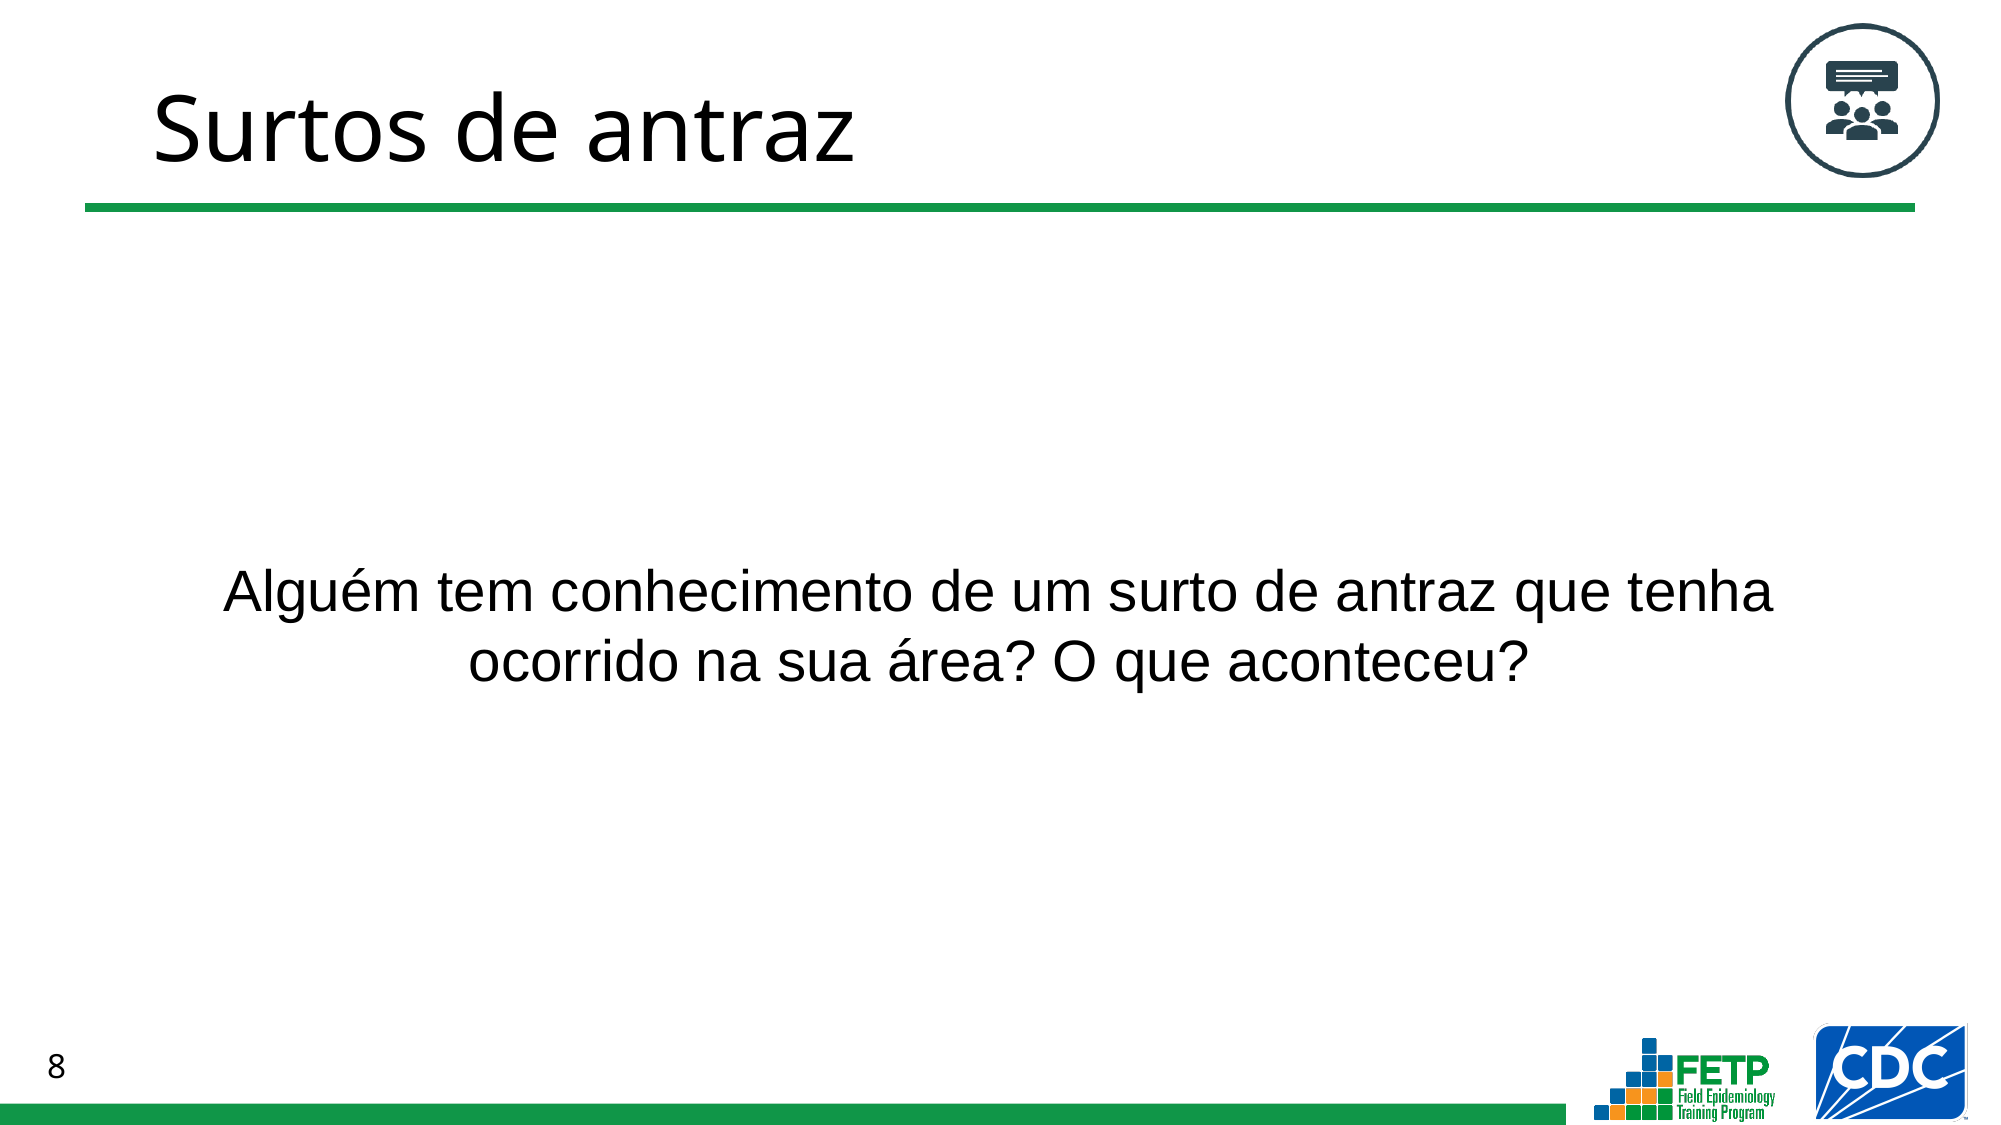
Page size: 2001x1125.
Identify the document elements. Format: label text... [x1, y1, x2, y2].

picture [1813, 1023, 1968, 1122]
title Surtos de antraz [137, 75, 1738, 207]
list Alguém tem conhecimento de um surto de antraz que tenha ocorrido na sua área? O que aconteceu? [137, 242, 1863, 1004]
picture [1594, 1038, 1775, 1122]
picture [1785, 23, 1940, 178]
